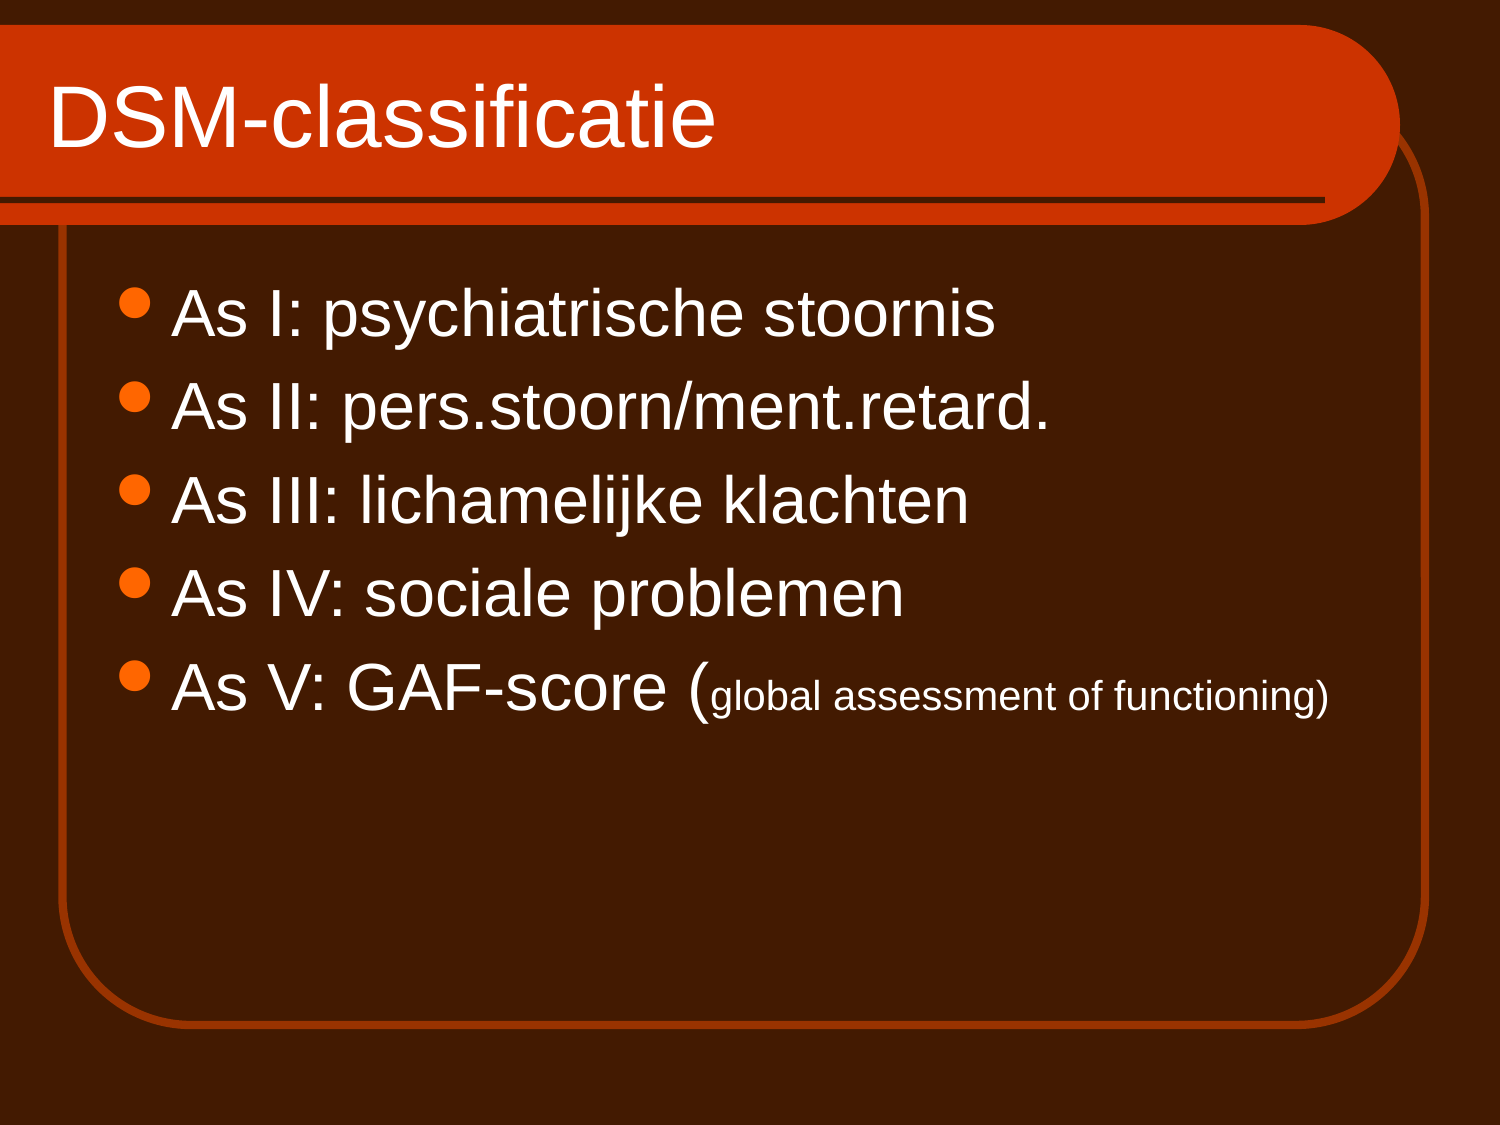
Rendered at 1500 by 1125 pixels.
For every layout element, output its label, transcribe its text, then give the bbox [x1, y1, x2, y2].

title DSM-classificatie [32, 37, 1347, 188]
list As I: psychiatrische stoornis As II: pers.stoorn/ment.retard. As III: lichamelijke klachten As IV: sociale problemen As V: GAF-score (global assessment of functioning) [99, 262, 1400, 988]
